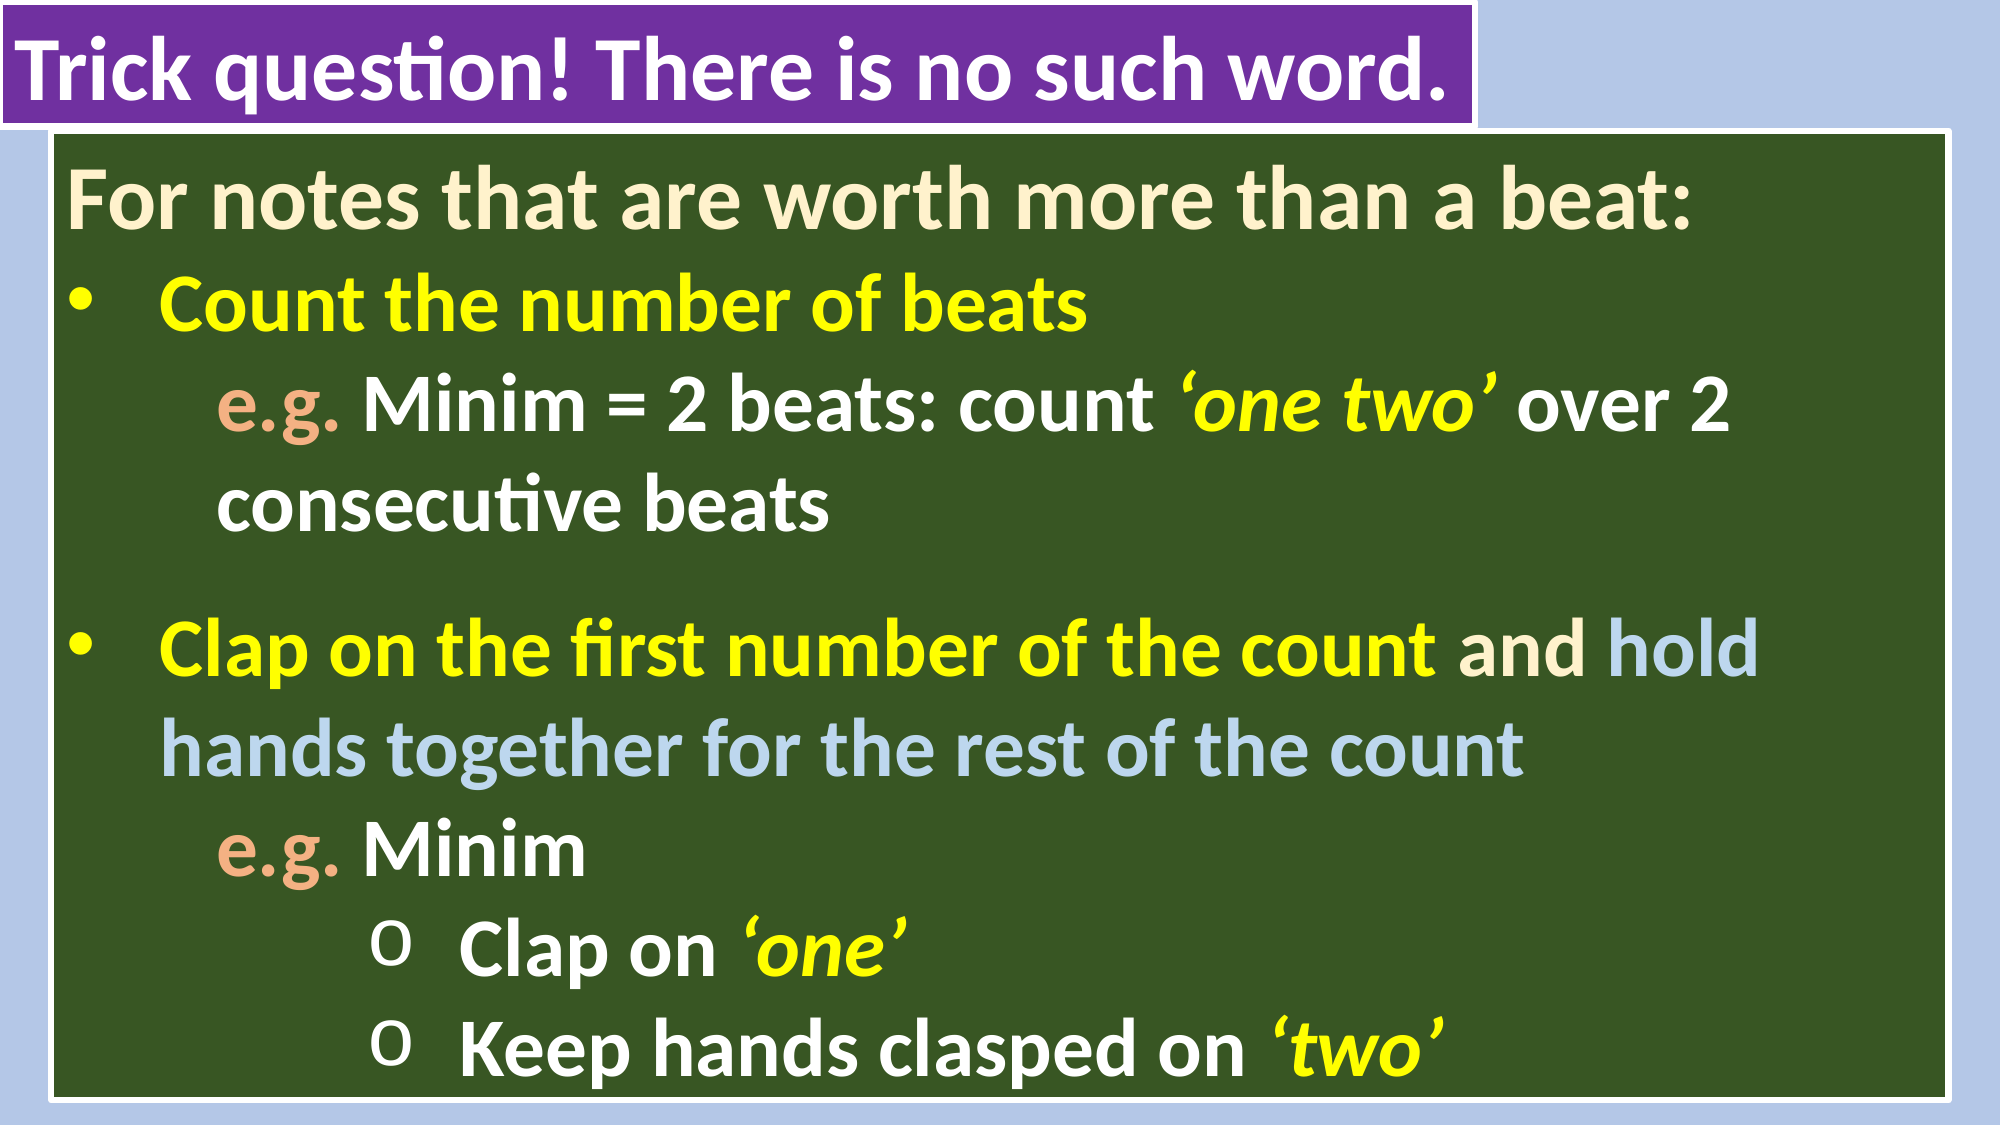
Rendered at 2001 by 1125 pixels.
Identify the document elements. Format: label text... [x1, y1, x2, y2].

text_box For notes that are worth more than a beat: Count the number of beats e.g. Minim = 2 beats: count ‘one two’ over 2 consecutive beats Clap on the first number of the count and hold hands together for the rest of the count e.g. Minim Clap on ‘one’ Keep hands clasped on ‘two’ [51, 130, 1949, 1101]
text_box Trick question! There is no such word. [0, 1, 1475, 127]
